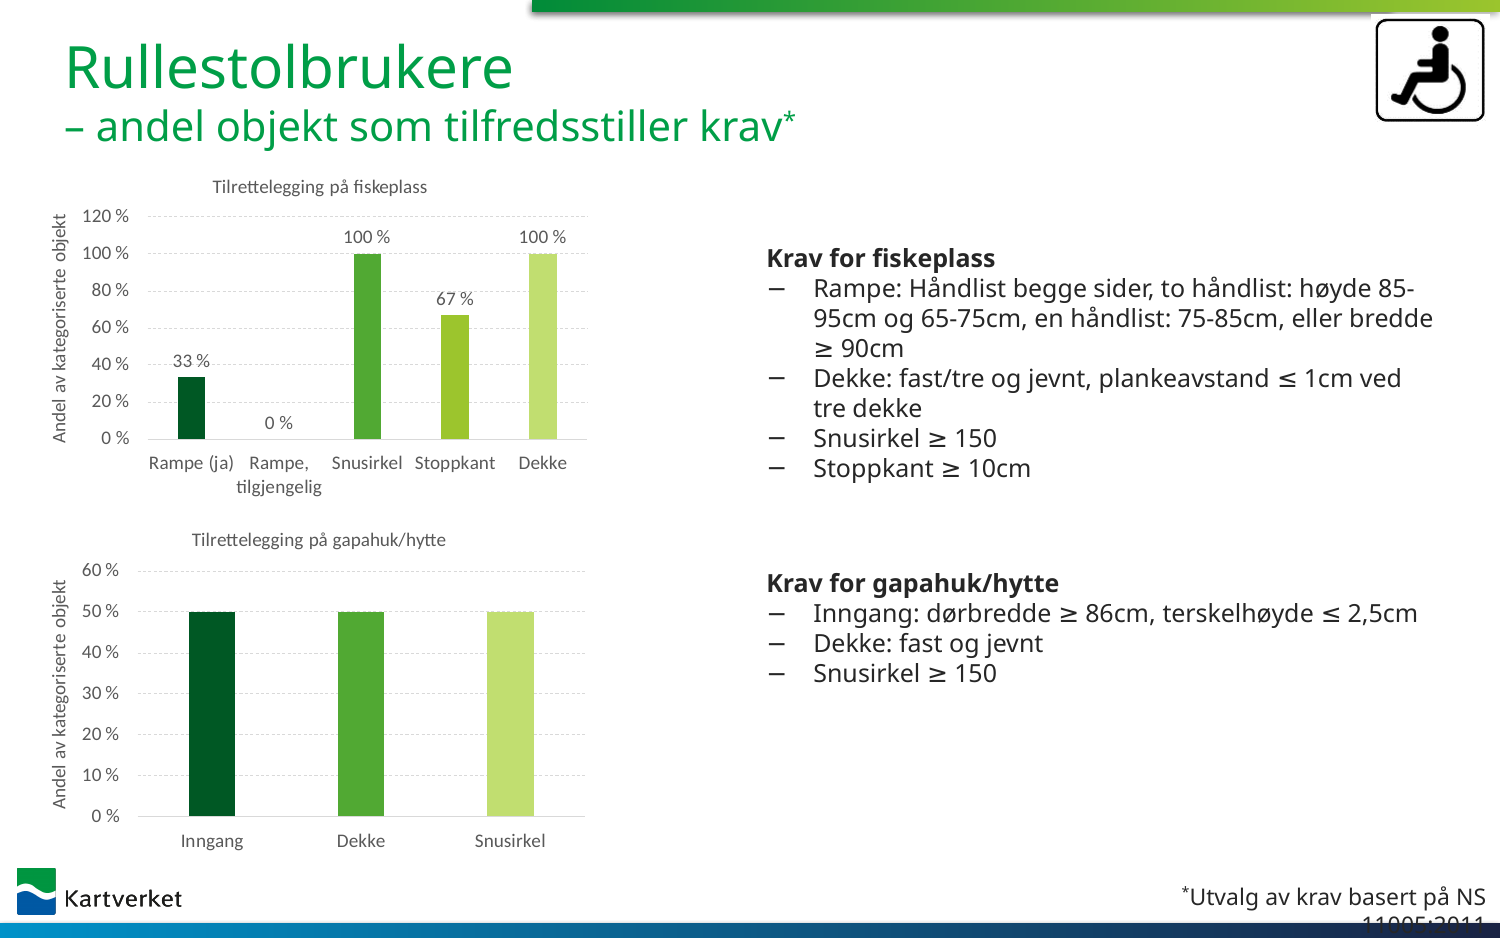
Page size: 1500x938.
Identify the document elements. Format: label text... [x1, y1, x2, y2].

text_box Krav for gapahuk/hytte Inngang: dørbredde ≥ 86cm, terskelhøyde ≤ 2,5cm Dekke: fast og jevnt Snusirkel ≥ 150 [751, 560, 1452, 695]
picture [1371, 13, 1491, 127]
text_box Rullestolbrukere – andel objekt som tilfredsstiller krav* [49, 29, 1431, 158]
picture [41, 166, 598, 505]
picture [41, 520, 596, 859]
text_box *Utvalg av krav basert på NS 11005:2011 [1068, 873, 1500, 938]
text_box Krav for fiskeplass Rampe: Håndlist begge sider, to håndlist: høyde 85-95cm og 65-75cm, en håndlist: 75-85cm, eller bredde ≥ 90cm Dekke: fast/tre og jevnt, plankeavstand ≤ 1cm ved tre dekke Snusirkel ≥ 150 Stoppkant ≥ 10cm [751, 235, 1452, 490]
